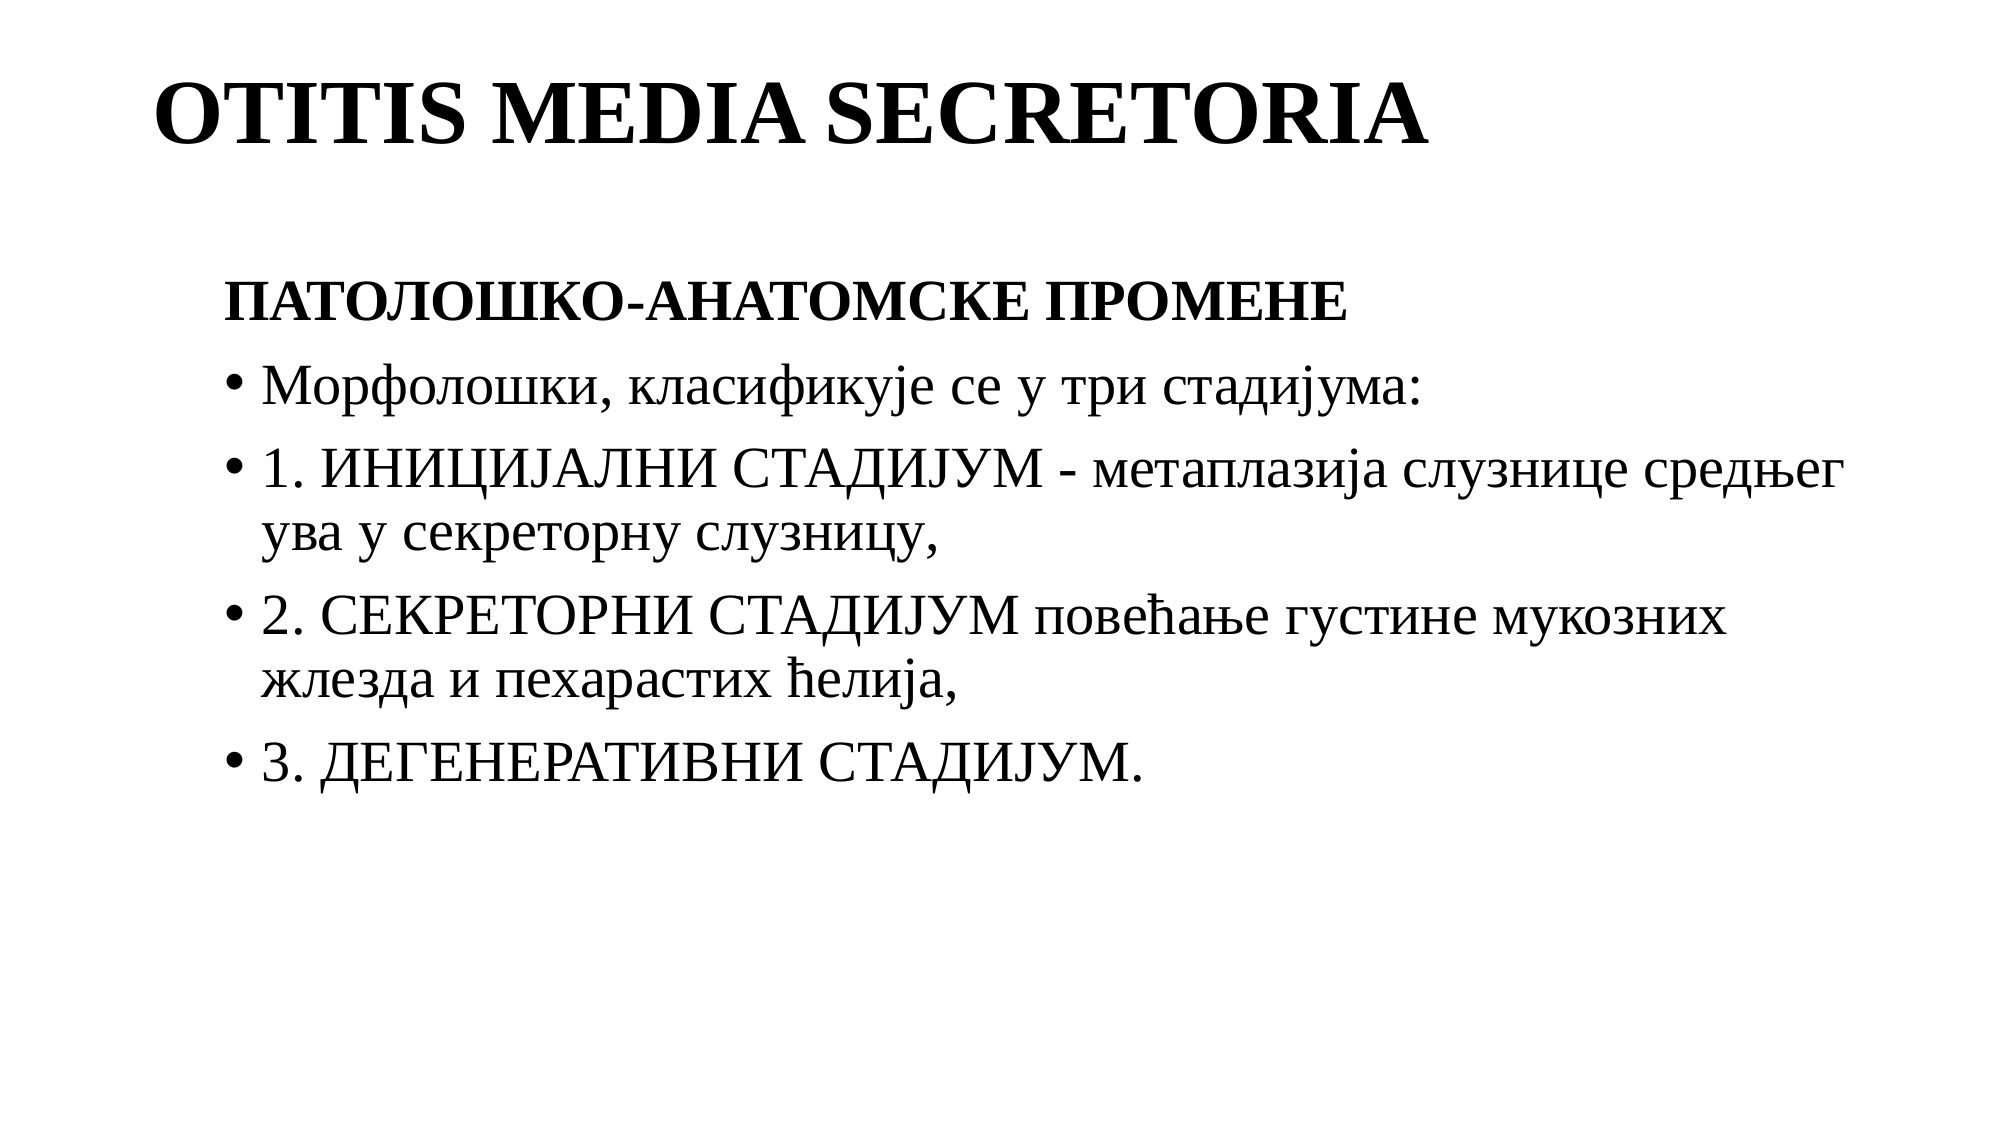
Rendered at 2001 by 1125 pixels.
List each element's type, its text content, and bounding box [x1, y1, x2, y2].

title OTITIS MEDIA SECRETORIA [137, 59, 1863, 278]
list ПАТОЛОШКО-АНАТОМСКЕ ПРОМЕНЕ Морфолошки, класификује се у три стадијума: 1. ИНИЦИЈАЛНИ СТАДИЈУМ - метаплазија слузнице средњег ува у секреторну слузницу, 2. СЕКРЕТОРНИ СТАДИЈУМ повећање густине мукозних жлезда и пехарастих ћелија, 3. ДЕГЕНЕРАТИВНИ СТАДИЈУМ. [209, 278, 1863, 1075]
